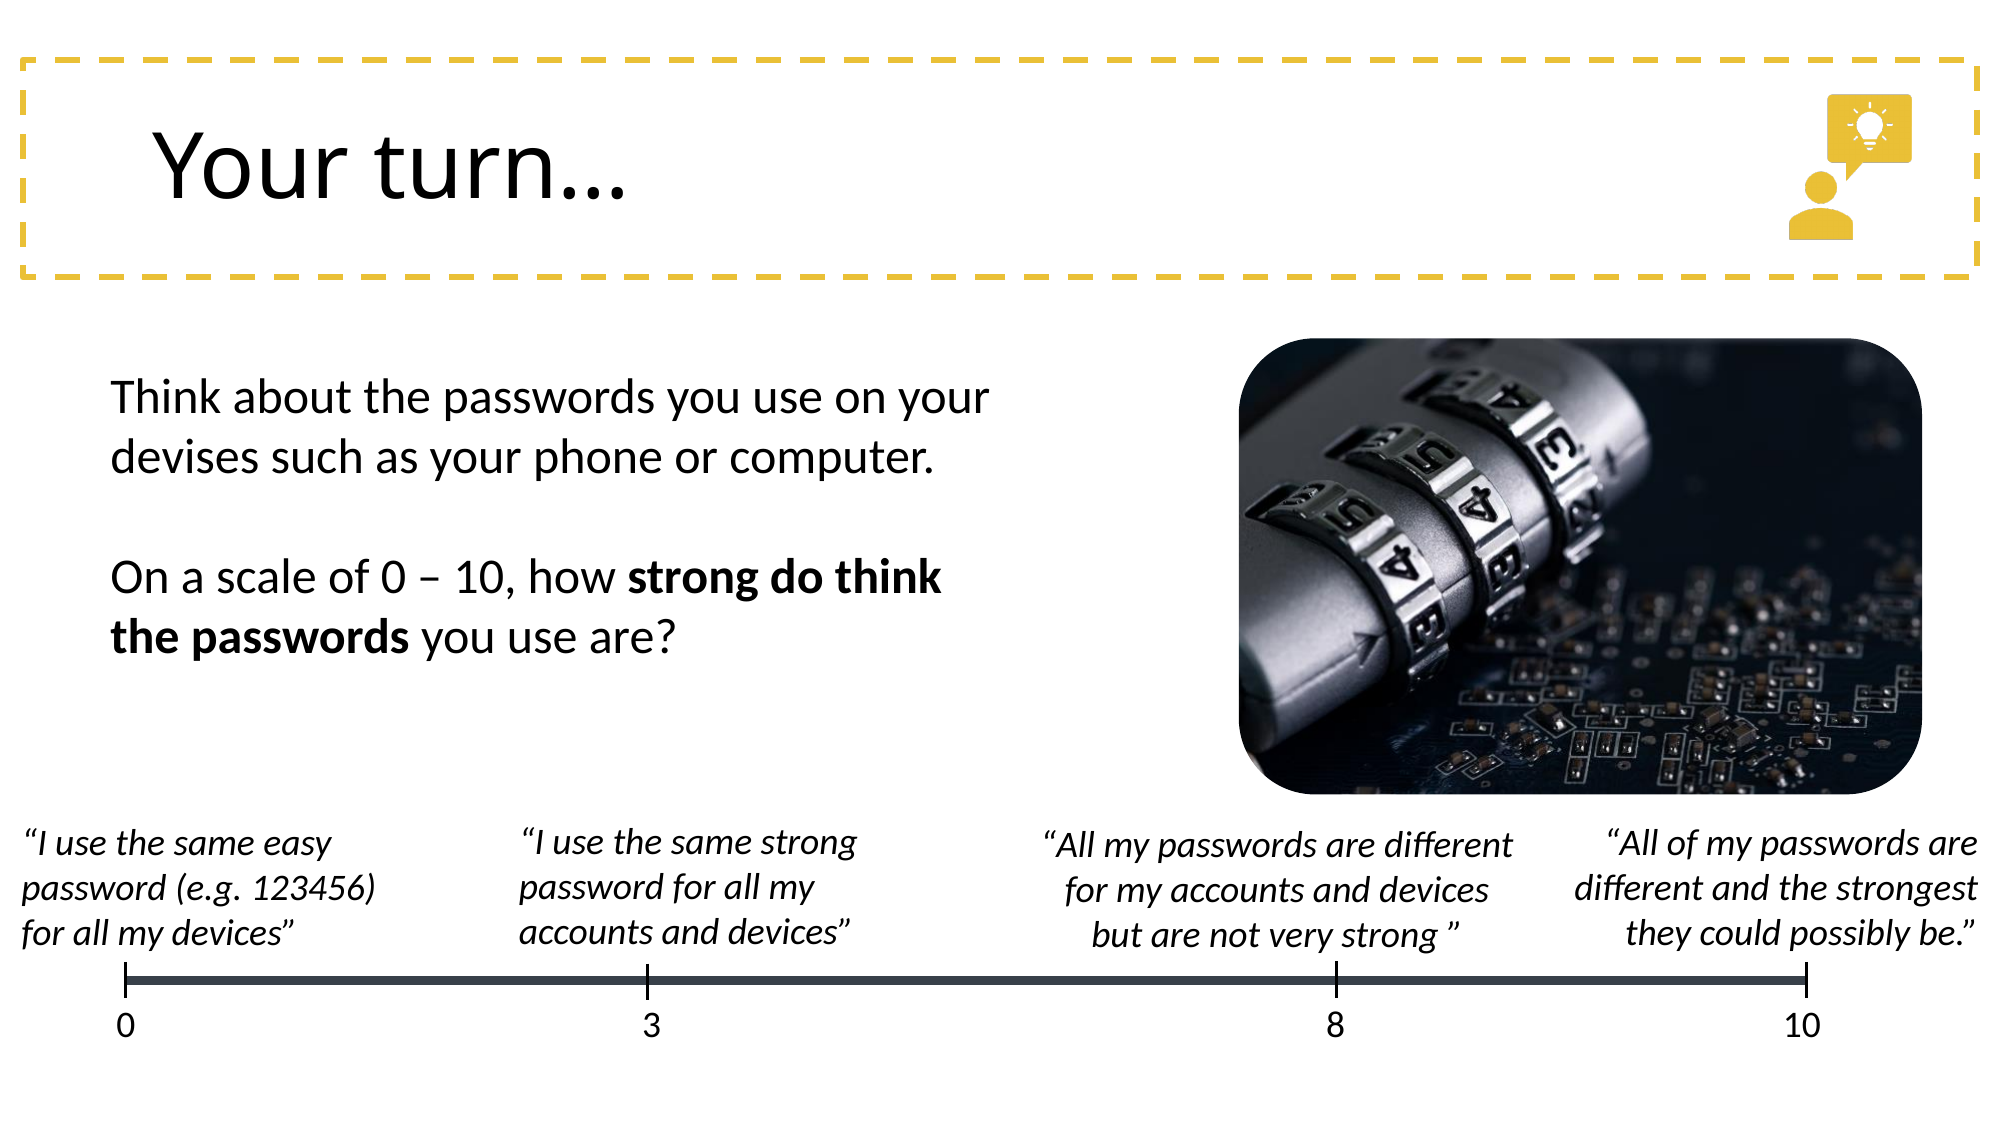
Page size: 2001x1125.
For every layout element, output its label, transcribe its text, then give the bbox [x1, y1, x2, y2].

text_box “All of my passwords are different and the strongest they could possibly be.” [1520, 810, 1994, 960]
text_box 3 [591, 992, 712, 1053]
title Your turn… [137, 59, 1863, 278]
picture [1863, 78, 1938, 254]
text_box 10 [1741, 992, 1863, 1053]
picture [1238, 338, 1923, 795]
text_box 0 [65, 992, 187, 1053]
text_box “I use the same easy password (e.g. 123456) for all my devices” [6, 810, 409, 961]
text_box “All my passwords are different for my accounts and devices but are not very strong ” [1022, 812, 1532, 963]
text_box “I use the same strong password for all my accounts and devices” [504, 809, 906, 960]
text_box 8 [1275, 992, 1397, 1053]
text_box Think about the passwords you use on your devises such as your phone or computer. On a scale of 0 – 10, how strong do think the passwords you use are? [95, 355, 1025, 671]
